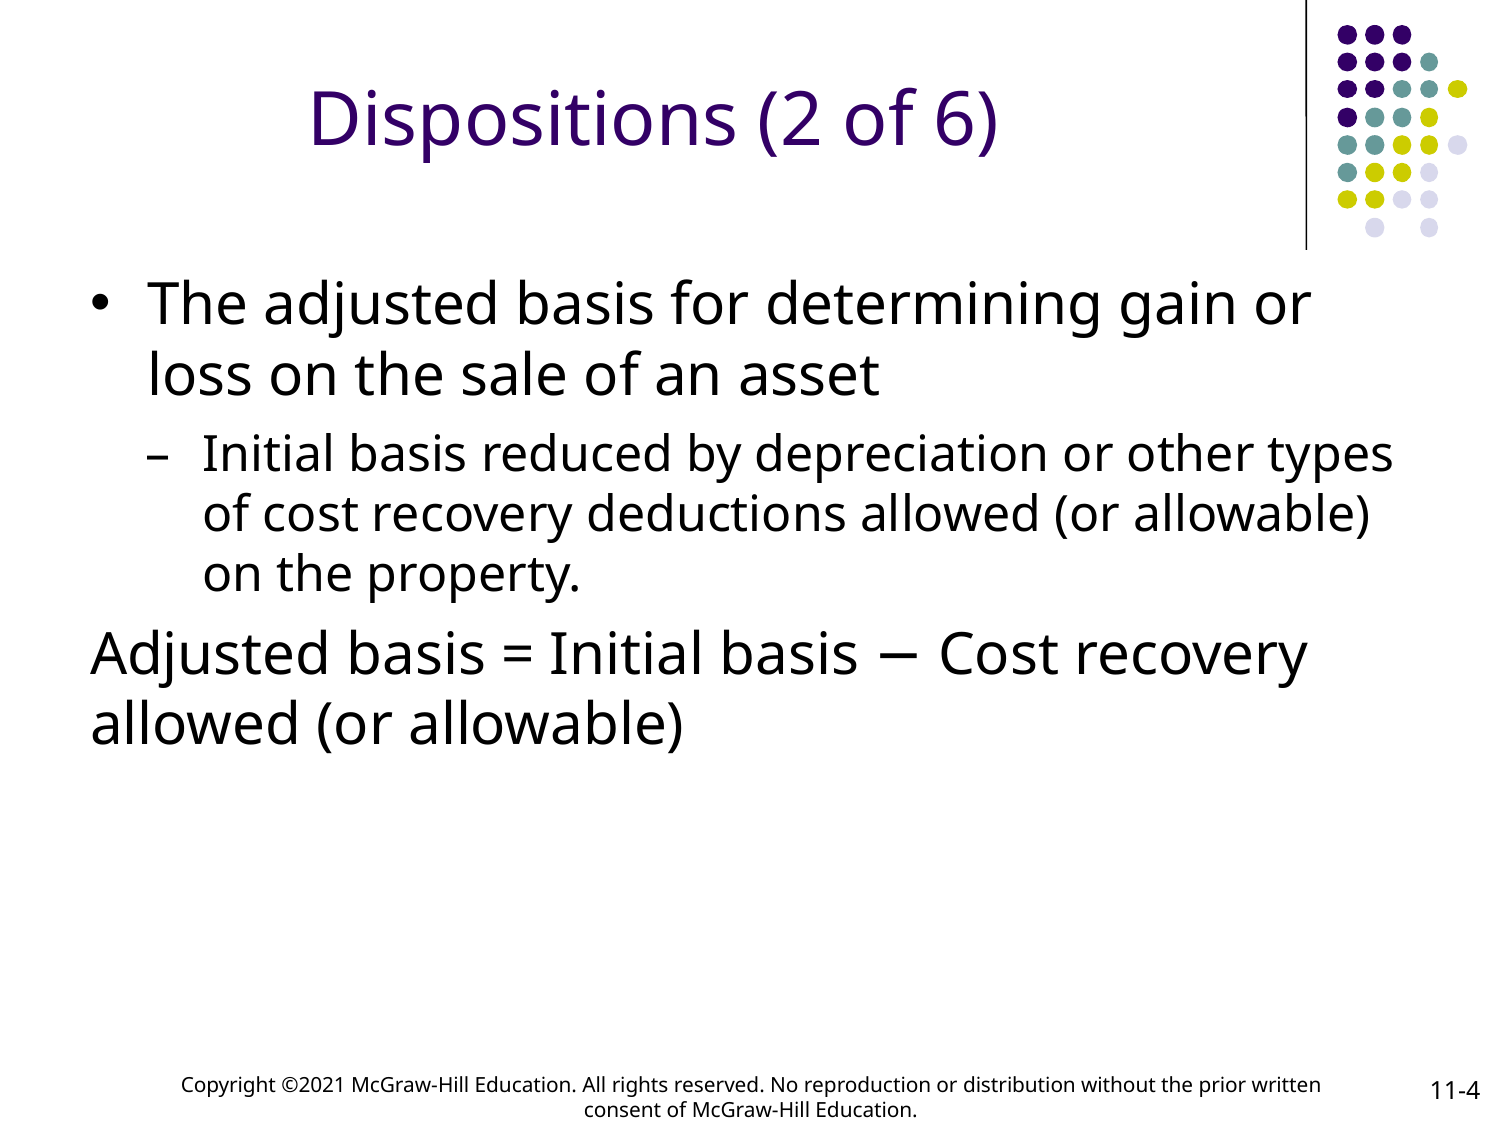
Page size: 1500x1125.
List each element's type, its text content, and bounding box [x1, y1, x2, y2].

slide_number 11-4 [1345, 1061, 1496, 1122]
title Dispositions (2 of 6) [32, 8, 1275, 234]
list The adjusted basis for determining gain or loss on the sale of an asset Initial basis reduced by depreciation or other types of cost recovery deductions allowed (or allowable) on the property. Adjusted basis = Initial basis − Cost recovery allowed (or allowable) [75, 259, 1425, 1062]
